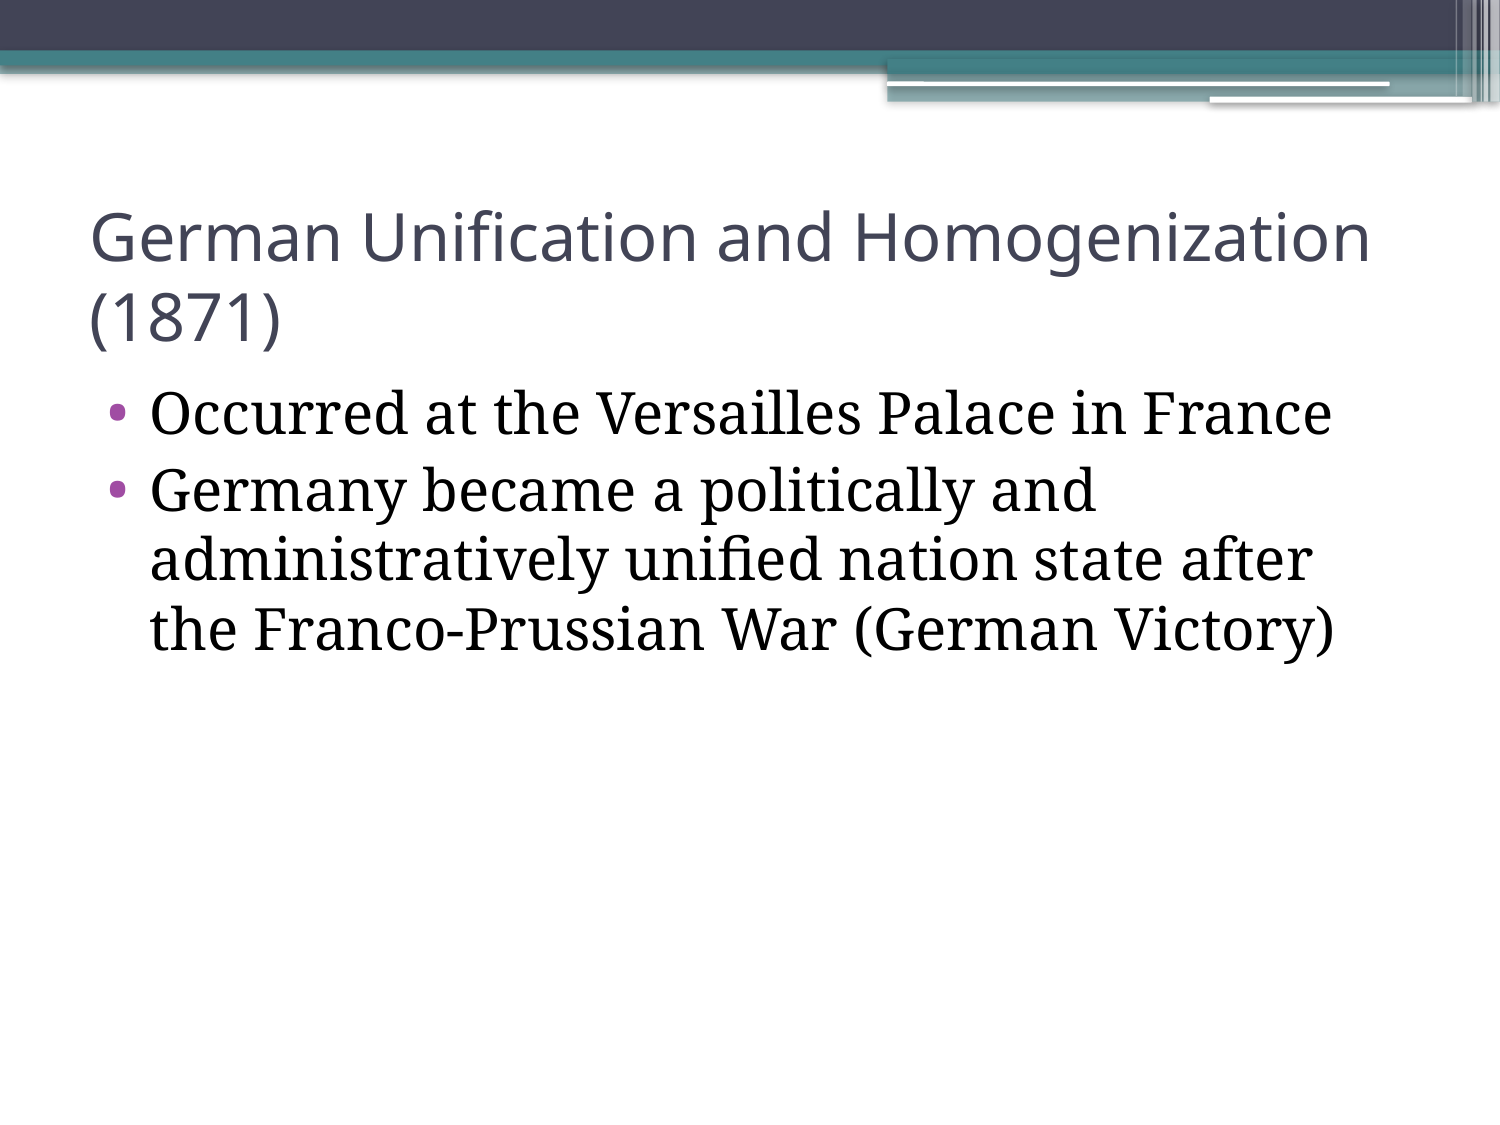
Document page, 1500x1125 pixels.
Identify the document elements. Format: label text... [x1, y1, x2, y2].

list Occurred at the Versailles Palace in France Germany became a politically and administratively unified nation state after the Franco-Prussian War (German Victory) [75, 368, 1425, 1079]
title German Unification and Homogenization (1871) [75, 187, 1425, 363]
